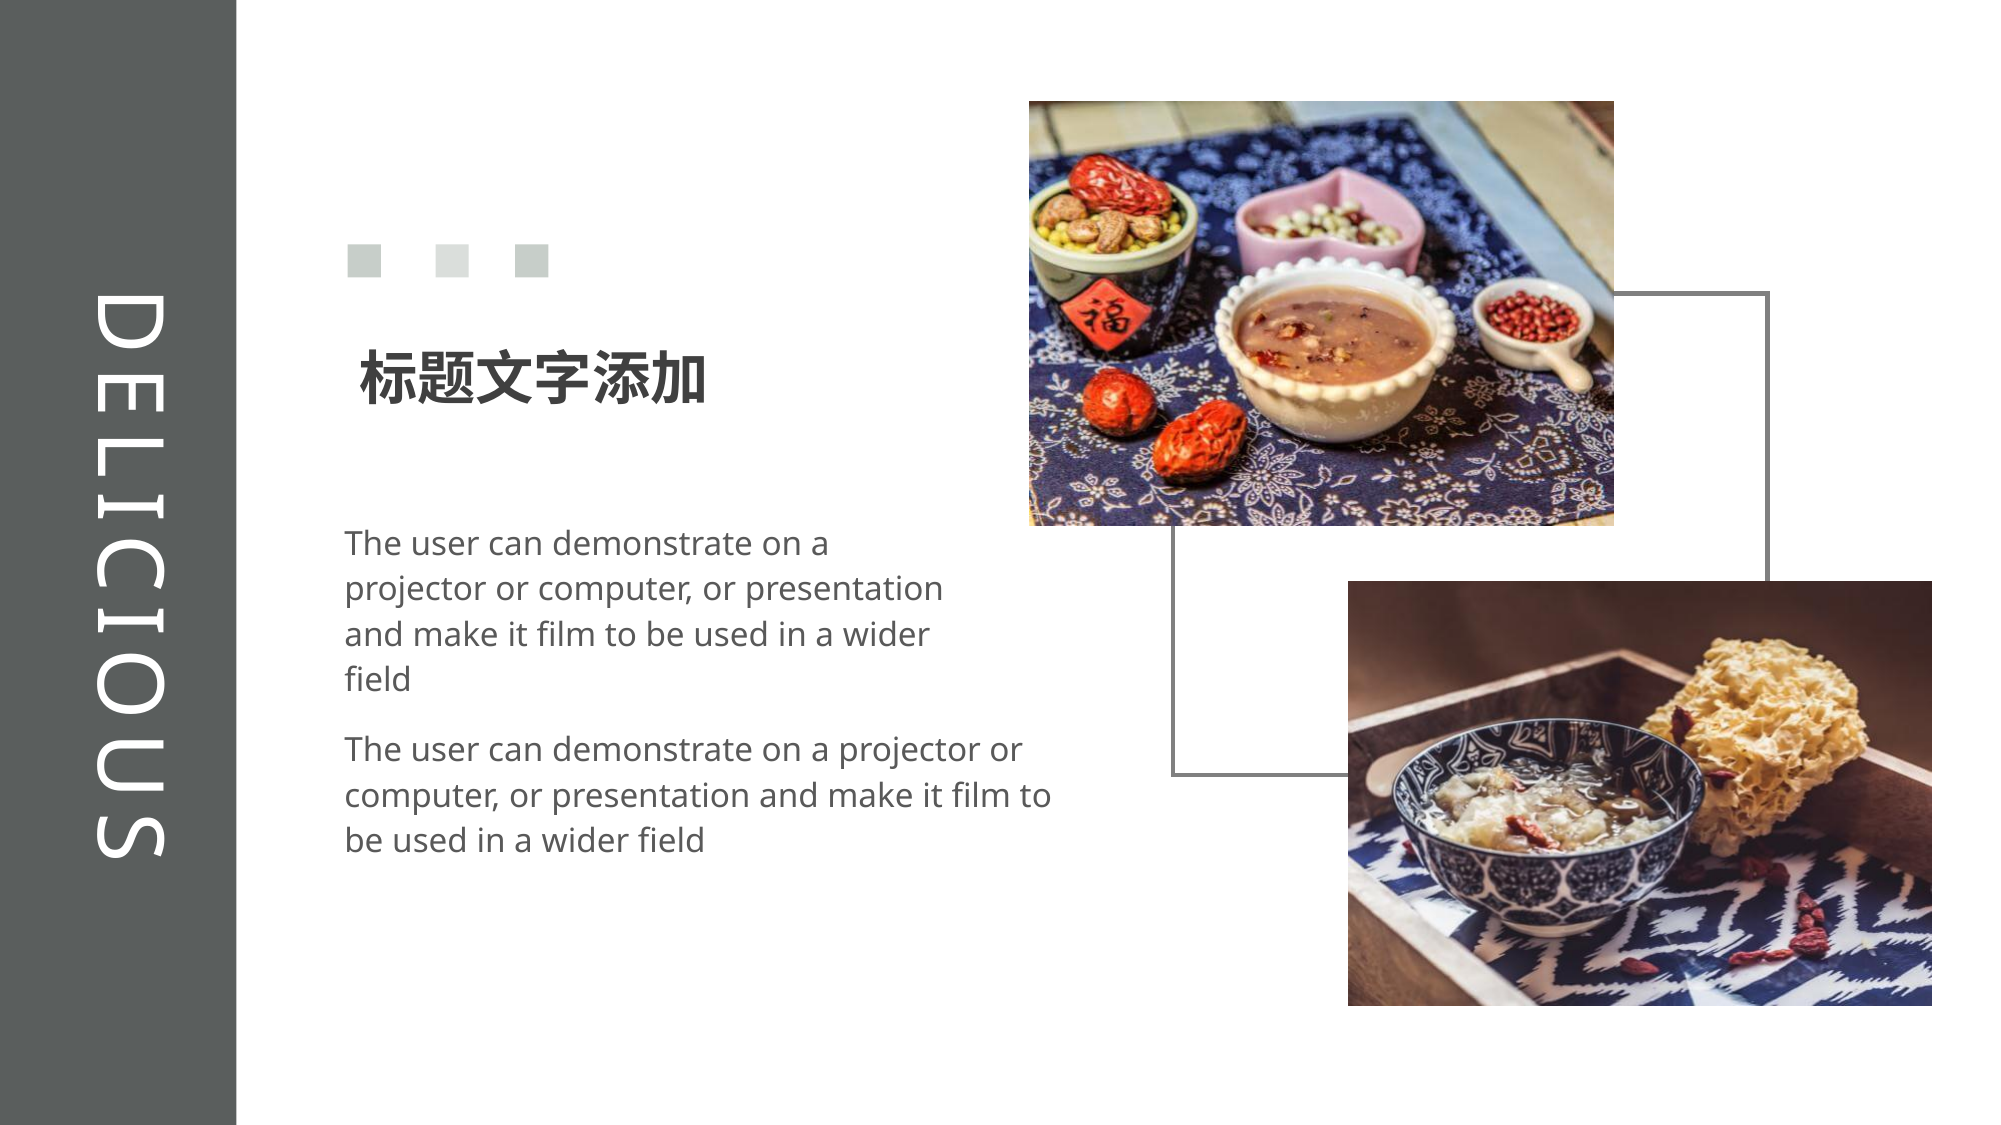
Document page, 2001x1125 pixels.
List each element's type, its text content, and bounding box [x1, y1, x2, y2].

picture [1029, 101, 1614, 526]
picture [1348, 581, 1932, 1006]
text_box 标题文字添加 [271, 333, 797, 419]
text_box The user can demonstrate on a projector or computer, or presentation and make it film to be used in a wider field [329, 508, 965, 706]
text_box [347, 243, 382, 278]
text_box [514, 243, 549, 278]
text_box [435, 243, 470, 278]
text_box DELICIOUS [55, 272, 198, 885]
text_box [0, 0, 237, 1125]
text_box The user can demonstrate on a projector or computer, or presentation and make it film to be used in a wider field [329, 715, 1080, 867]
text_box [1172, 292, 1769, 776]
